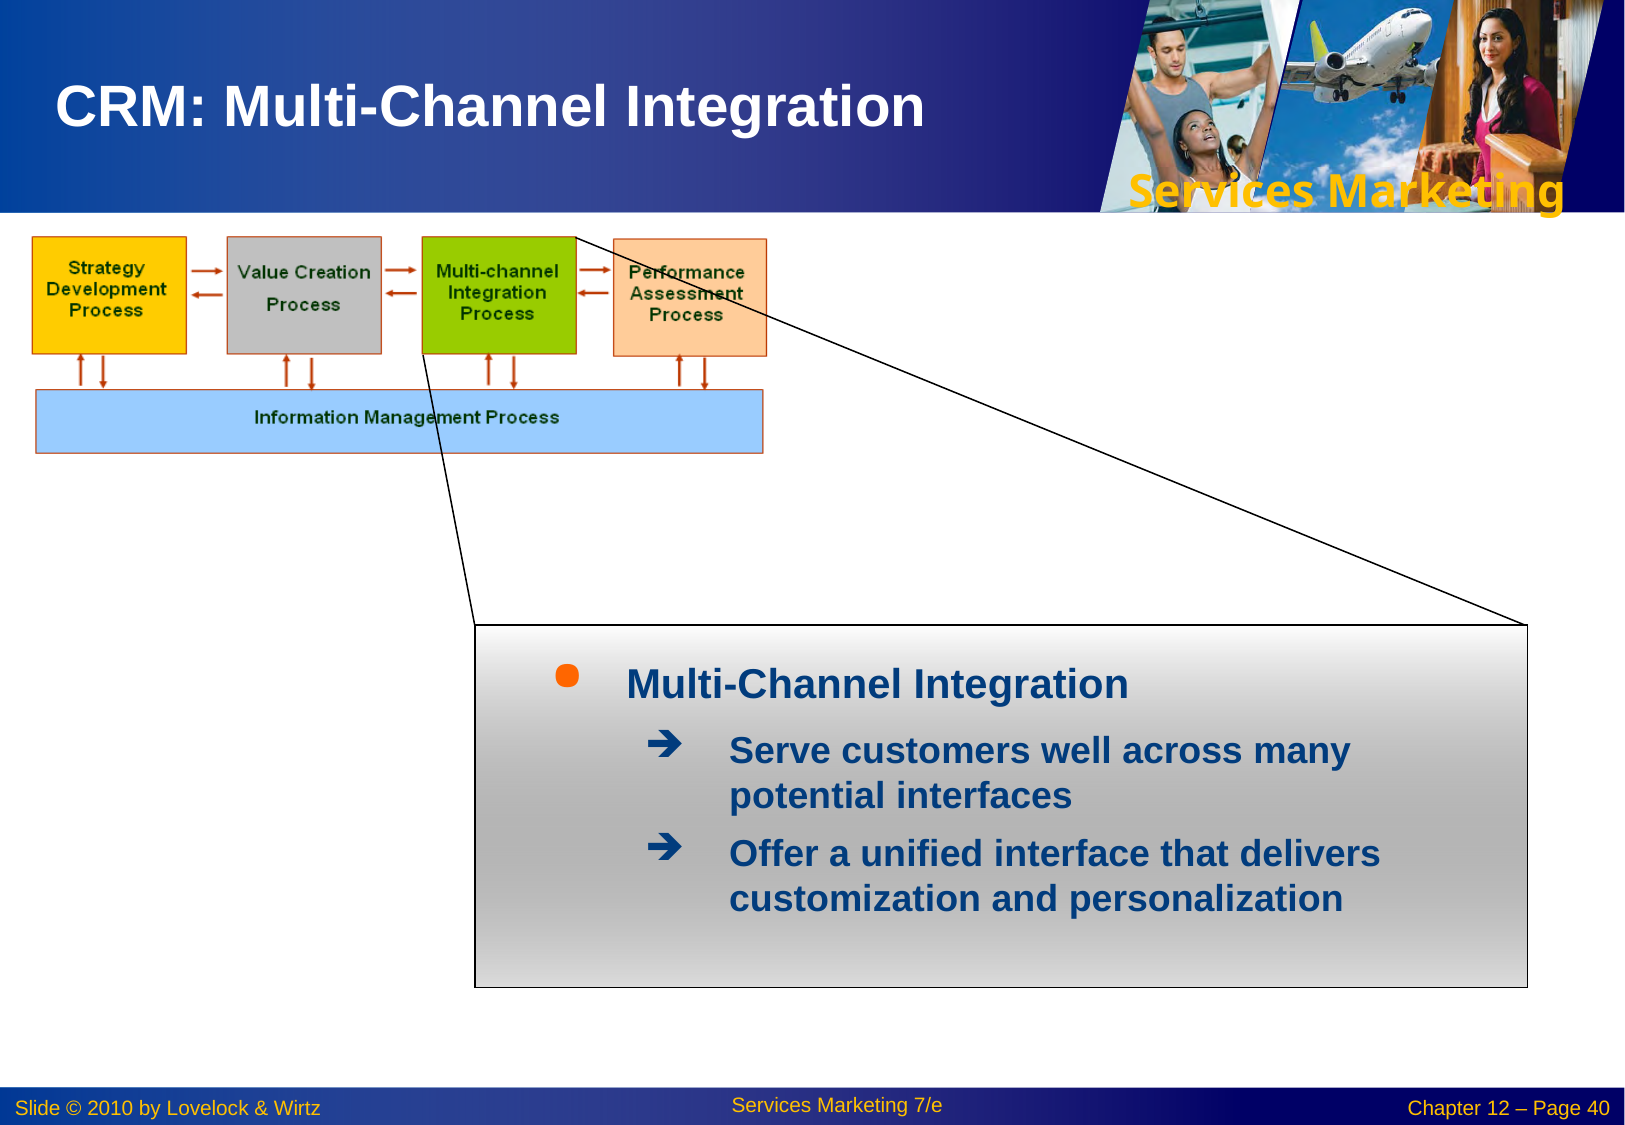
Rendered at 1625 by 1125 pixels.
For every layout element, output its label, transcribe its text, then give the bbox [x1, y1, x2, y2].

picture [1546, 187, 1556, 202]
title CRM: Multi-Channel Integration [40, 3, 1219, 203]
picture [1100, 203, 1160, 213]
text_box [474, 624, 1528, 988]
picture [26, 224, 772, 466]
list Multi-Channel Integration Serve customers well across many potential interfaces Offer a unified interface that delivers customization and personalization [536, 649, 1486, 964]
picture [1149, 0, 1604, 213]
